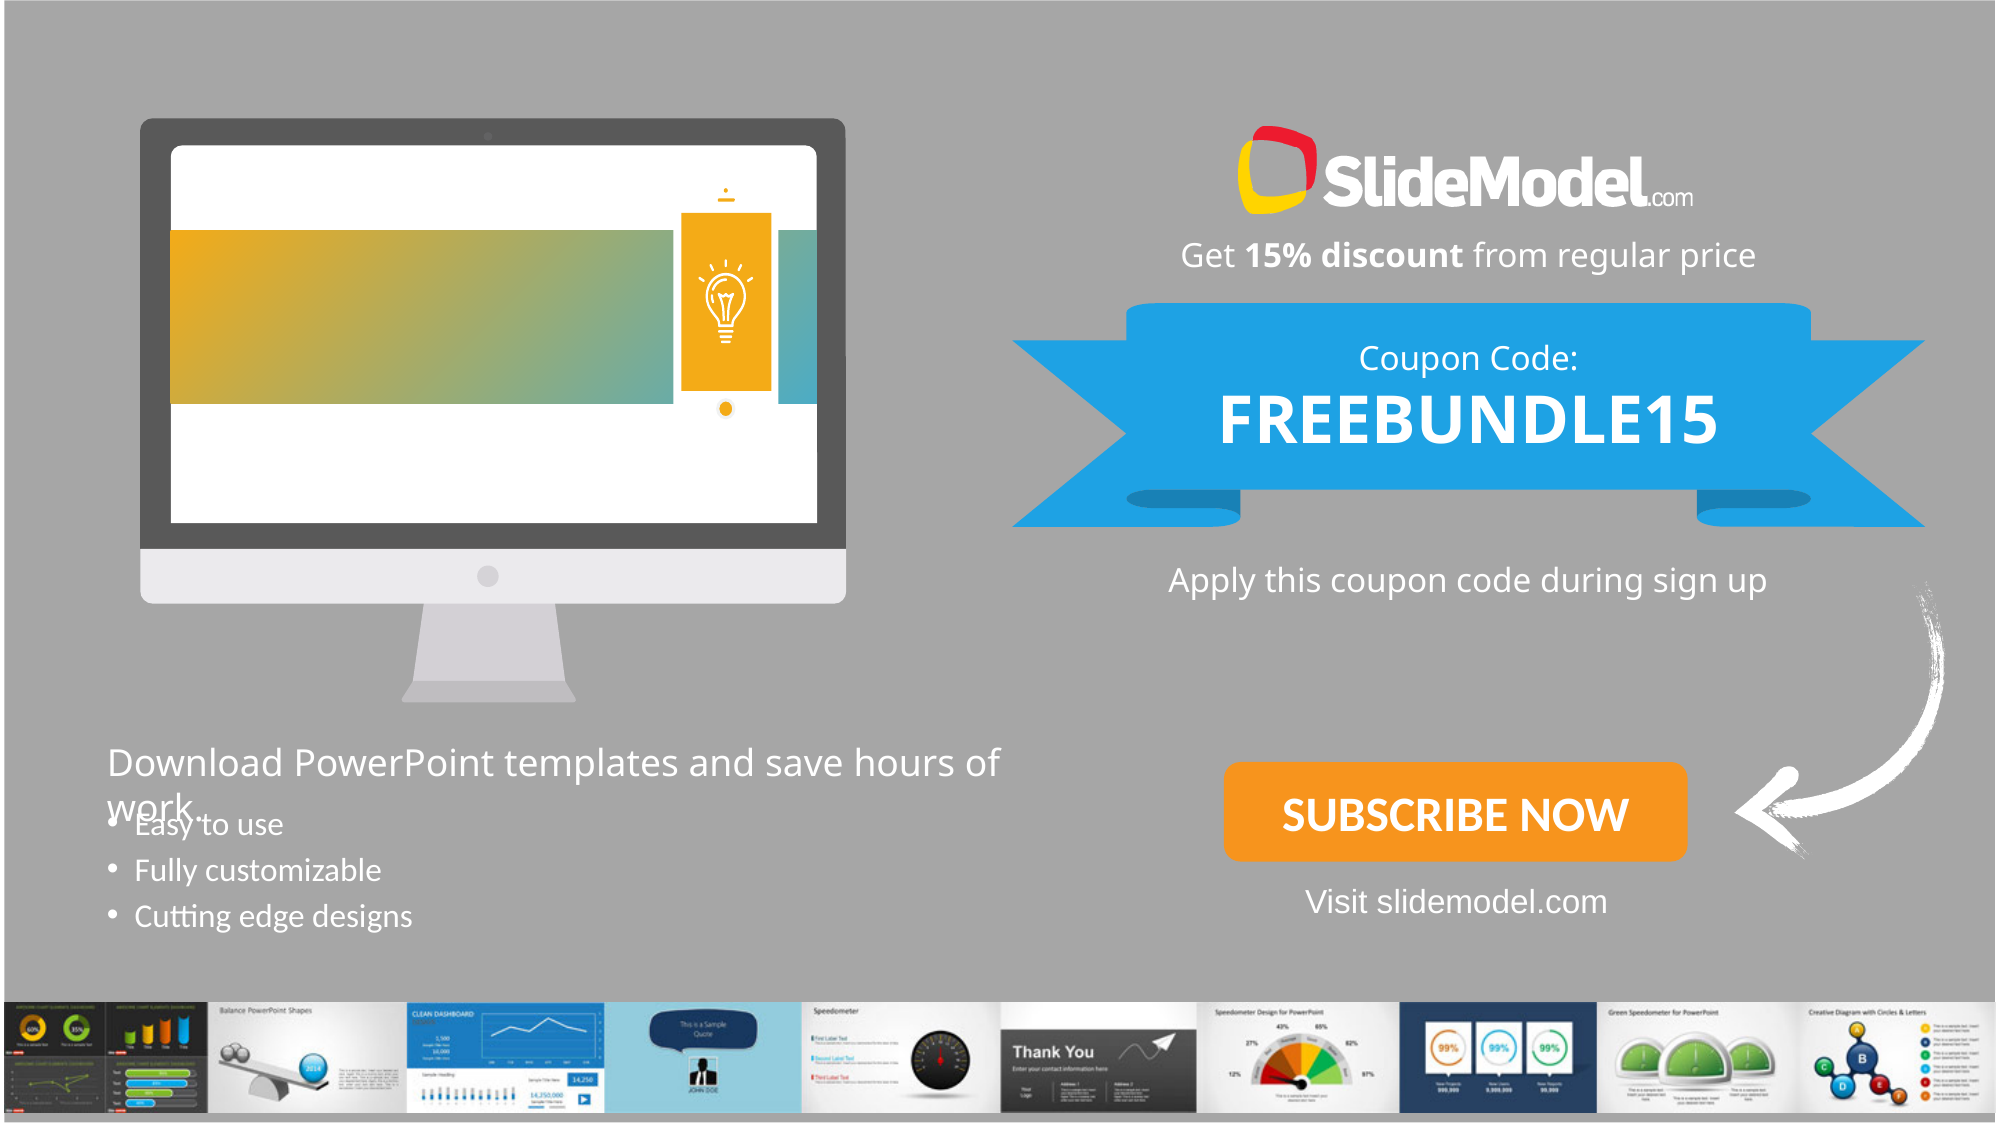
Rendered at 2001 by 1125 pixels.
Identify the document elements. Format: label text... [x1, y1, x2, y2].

text_box SUBSCRIBE NOW [1222, 760, 1689, 863]
text_box [1926, 587, 1934, 601]
text_box [1012, 303, 1926, 527]
text_box Apply this coupon code during sign up [1129, 551, 1809, 607]
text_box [139, 118, 847, 703]
text_box Get 15% discount from regular price [1058, 226, 1880, 282]
text_box Download PowerPoint templates and save hours of work. [92, 732, 1059, 837]
text_box [1734, 594, 1946, 860]
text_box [170, 178, 817, 425]
text_box Coupon Code: FREEBUNDLE15 [1172, 329, 1765, 464]
text_box Visit slidemodel.com [1248, 874, 1666, 926]
text_box [3, 0, 1996, 1123]
picture [4, 1002, 1996, 1113]
picture [1236, 126, 1693, 214]
text_box Easy to use Fully customizable Cutting edge designs [92, 837, 864, 942]
